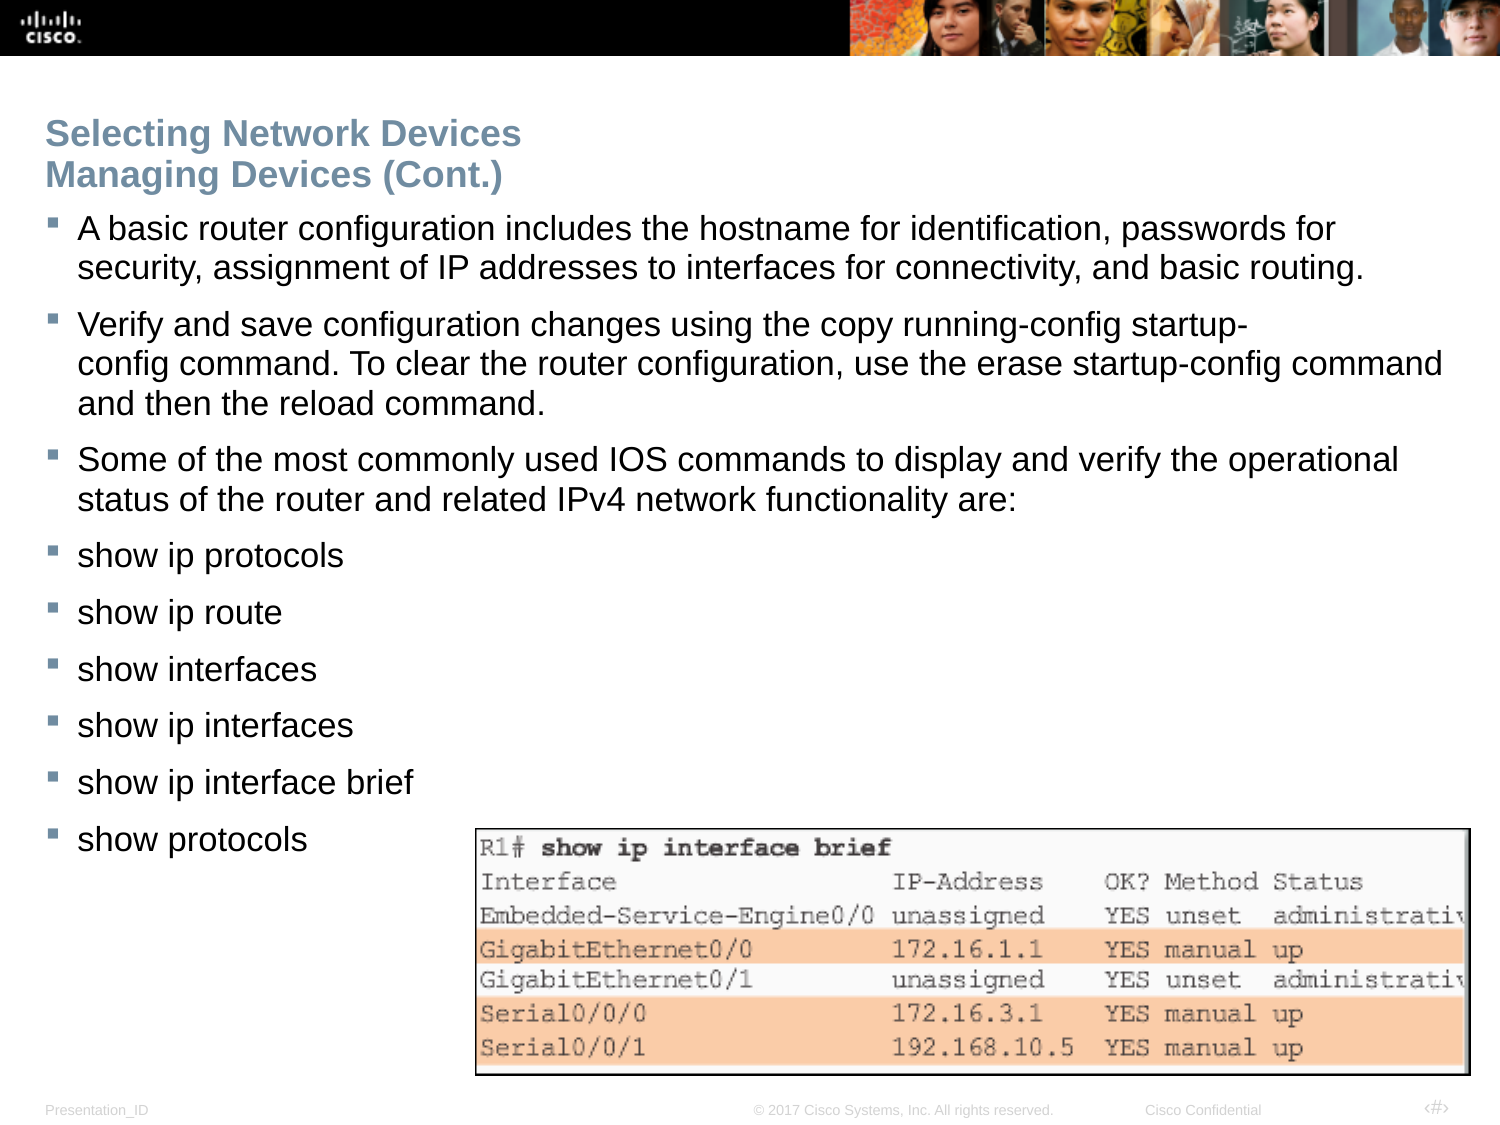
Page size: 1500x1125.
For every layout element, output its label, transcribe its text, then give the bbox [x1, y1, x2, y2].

picture [475, 827, 1471, 1077]
picture [0, 0, 1500, 56]
title Selecting Network Devices Managing Devices (Cont.) [31, 64, 1471, 202]
list A basic router configuration includes the hostname for identification, passwords for security, assignment of IP addresses to interfaces for connectivity, and basic routing. Verify and save configuration changes using the copy running-config startup-config command. To clear the router configuration, use the erase startup-config command and then the reload command. Some of the most commonly used IOS commands to display and verify the operational status of the router and related IPv4 network functionality are: show ip protocols show ip route show interfaces show ip interfaces show ip interface brief show protocols [31, 202, 1471, 870]
